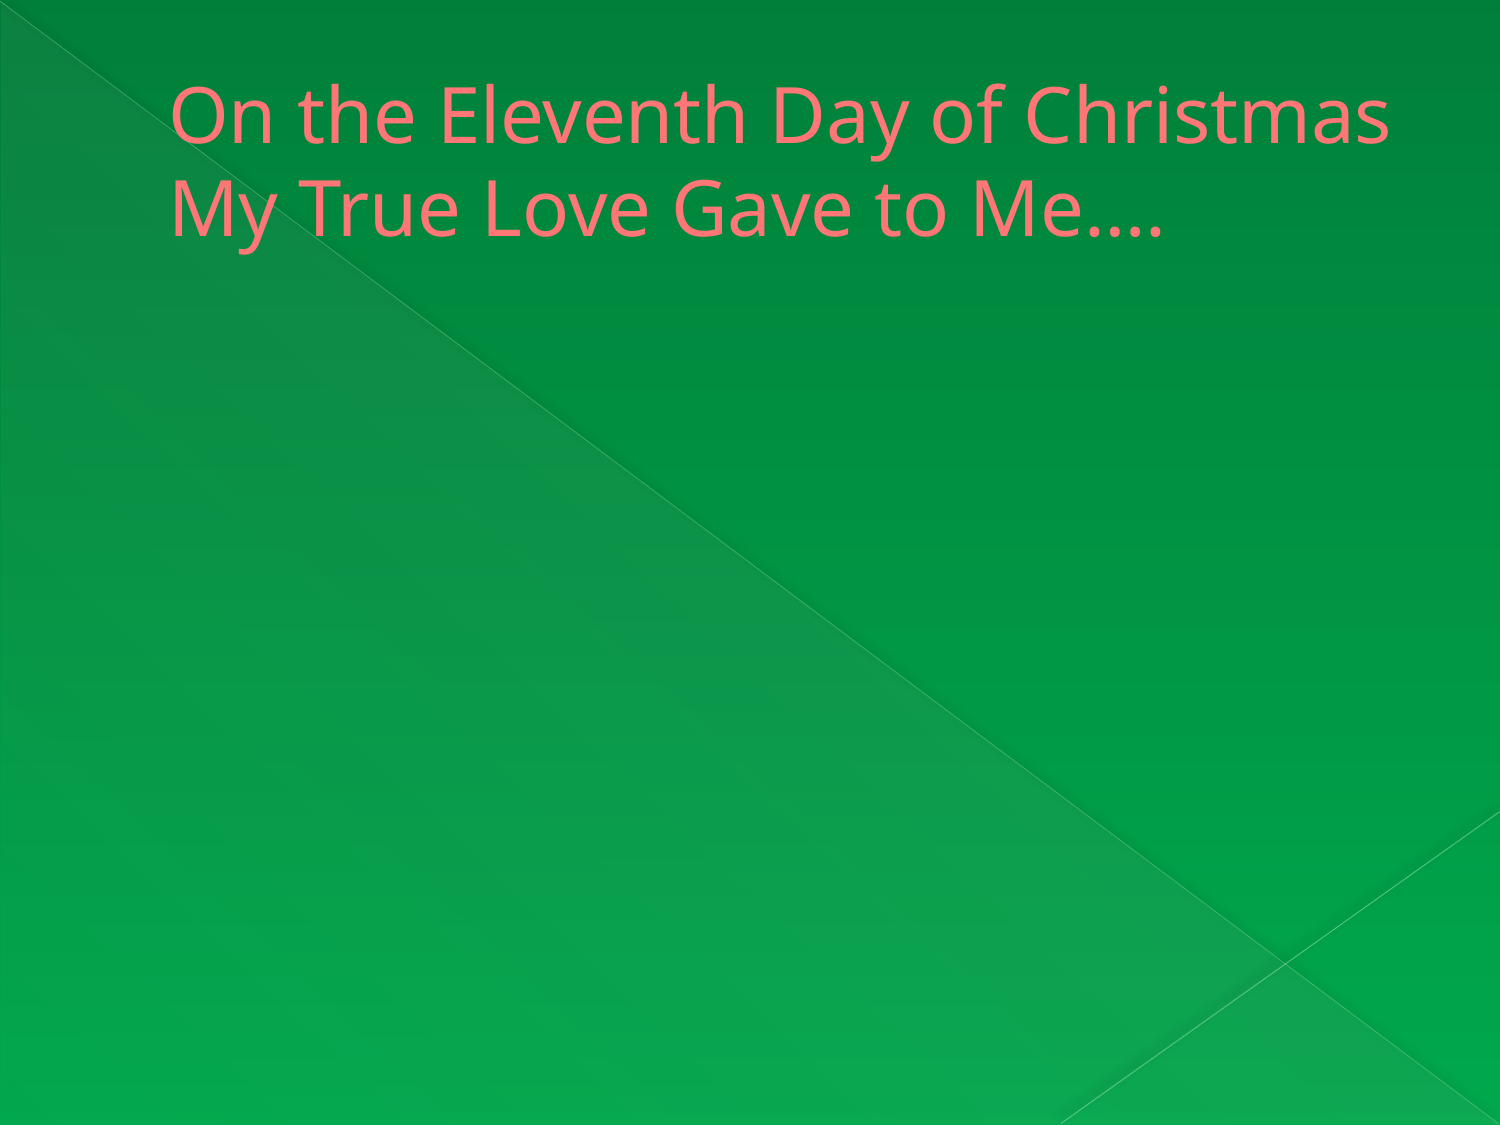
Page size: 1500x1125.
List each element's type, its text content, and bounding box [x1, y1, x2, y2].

title On the Eleventh Day of Christmas My True Love Gave to Me…. [75, 43, 1425, 274]
